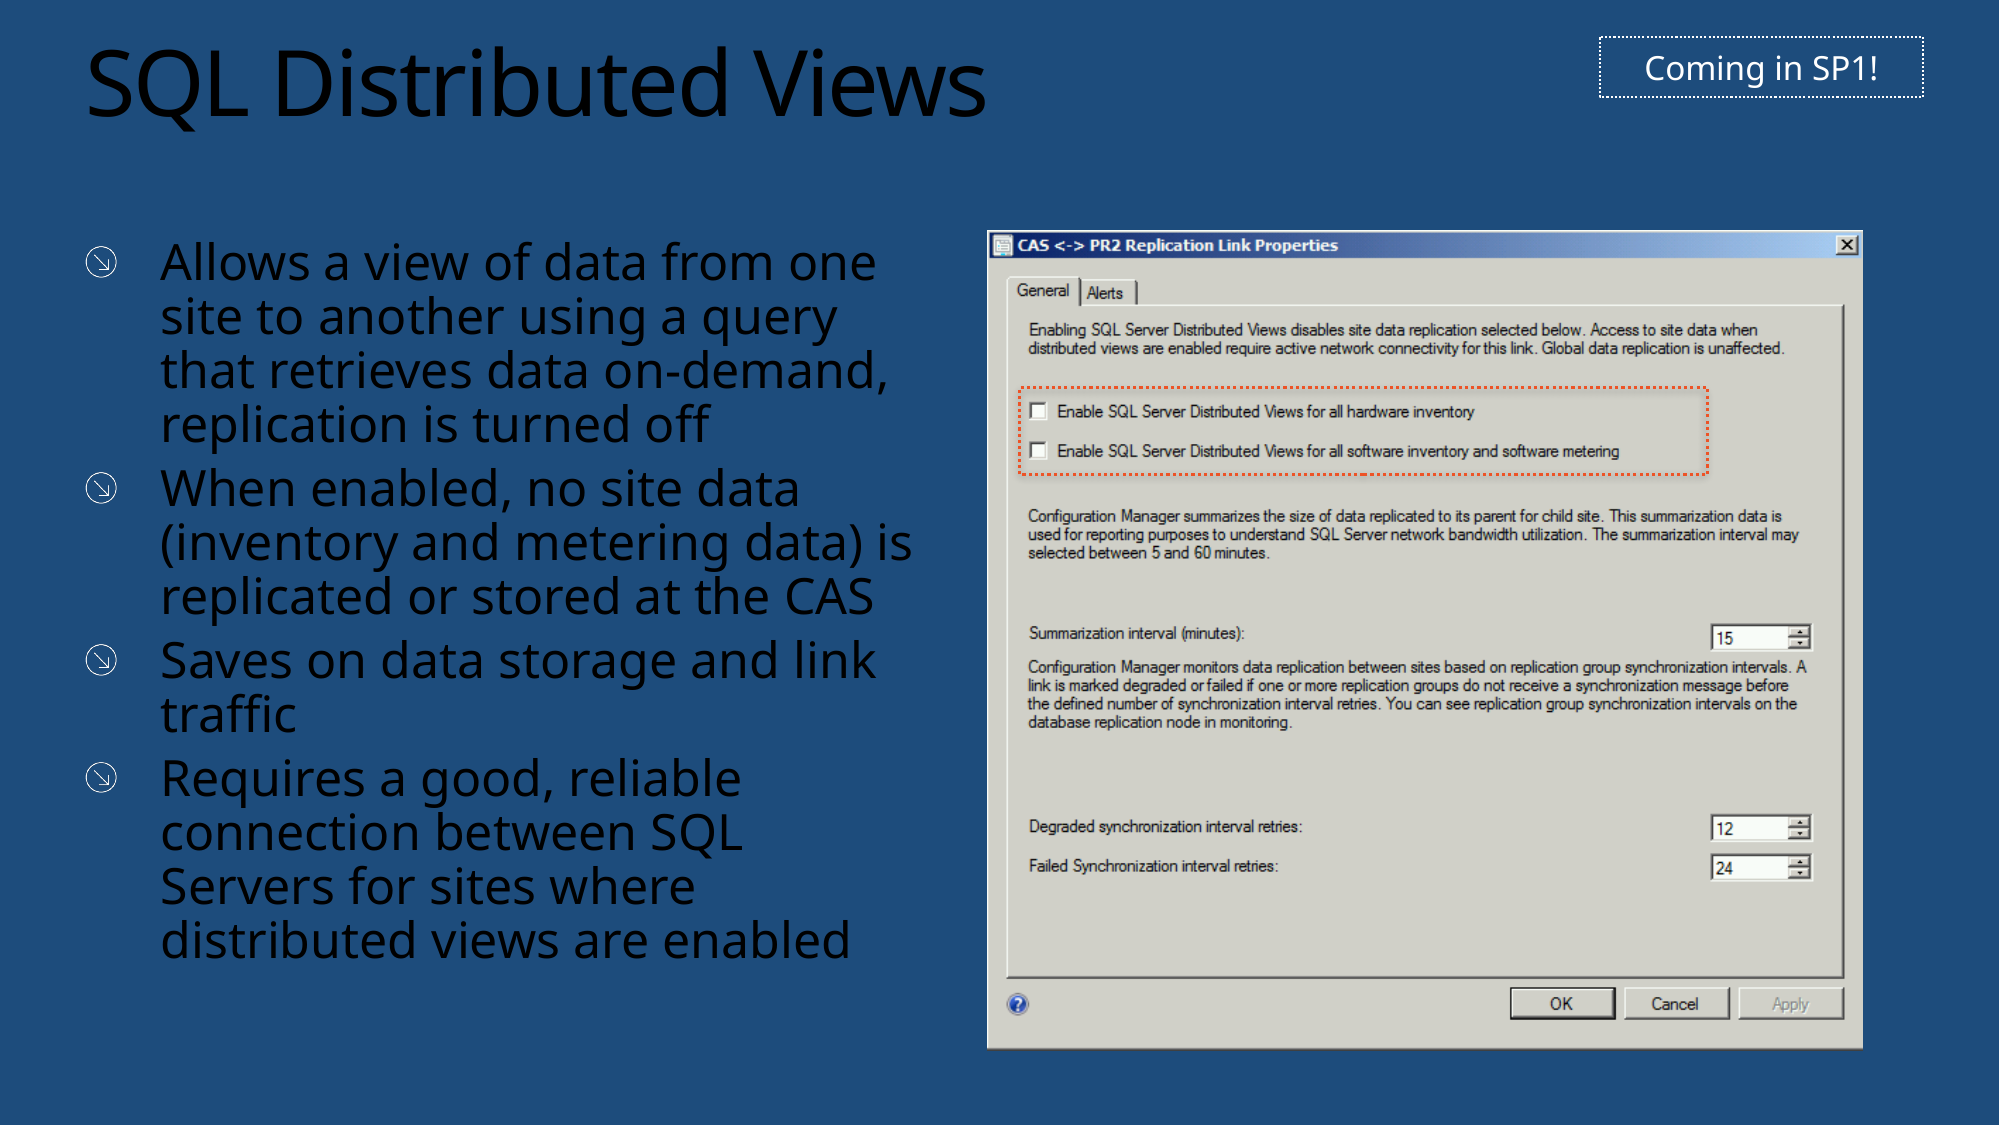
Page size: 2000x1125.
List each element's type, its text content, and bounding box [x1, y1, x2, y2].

picture [85, 761, 117, 793]
picture [85, 471, 117, 504]
text_box Coming in SP1! [1599, 36, 1924, 98]
picture [85, 245, 117, 278]
picture [986, 229, 1863, 1051]
picture [85, 643, 117, 676]
list Allows a view of data from one site to another using a query that retrieves data on-demand, replication is turned off When enabled, no site data (inventory and metering data) is replicated or stored at the CAS Saves on data storage and link traffic Requires a good, reliable connection between SQL Servers for sites where distributed views are enabled [85, 237, 925, 1125]
title SQL Distributed Views [85, 37, 1914, 138]
